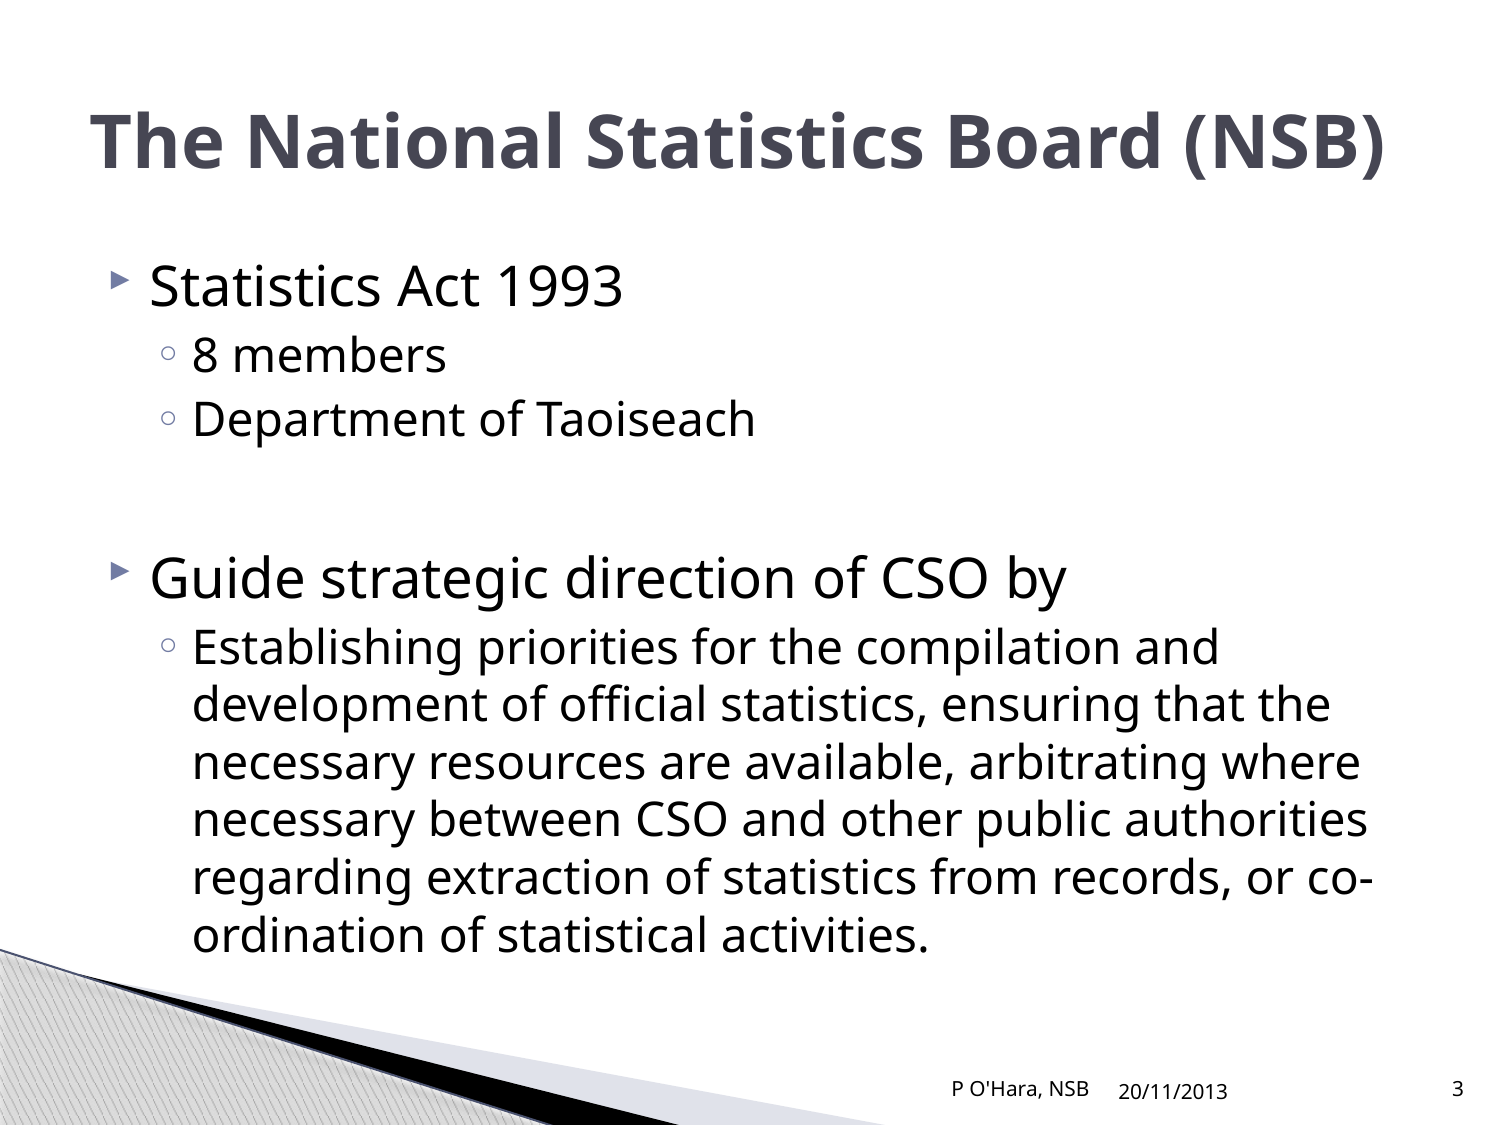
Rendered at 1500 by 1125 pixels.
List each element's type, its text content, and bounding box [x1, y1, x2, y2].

list Statistics Act 1993 8 members Department of Taoiseach Guide strategic direction of CSO by Establishing priorities for the compilation and development of official statistics, ensuring that the necessary resources are available, arbitrating where necessary between CSO and other public authorities regarding extraction of statistics from records, or co-ordination of statistical activities. [75, 243, 1425, 986]
footer P O'Hara, NSB [718, 1051, 1105, 1112]
title The National Statistics Board (NSB) [75, 45, 1425, 233]
slide_number 3 [1418, 1051, 1479, 1112]
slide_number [1105, 1051, 1418, 1112]
